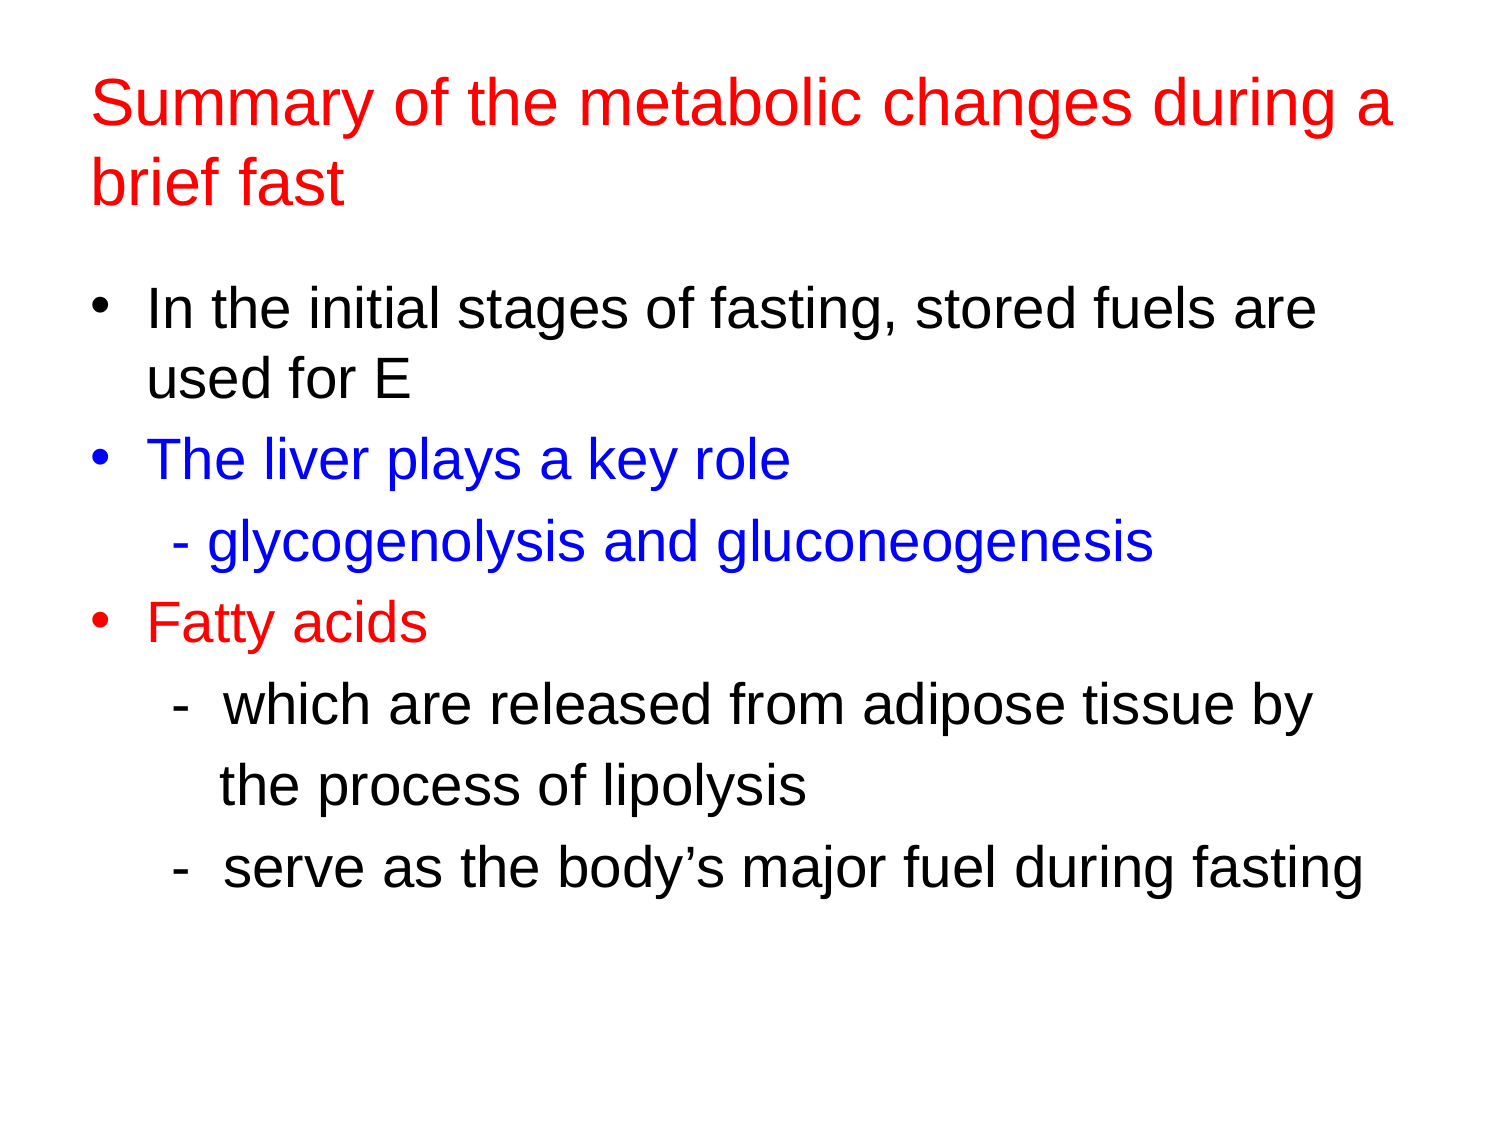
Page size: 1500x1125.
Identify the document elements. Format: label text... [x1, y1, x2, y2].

title Summary of the metabolic changes during a brief fast [75, 45, 1425, 233]
list In the initial stages of fasting, stored fuels are used for E The liver plays a key role - glycogenolysis and gluconeogenesis Fatty acids - which are released from adipose tissue by the process of lipolysis - serve as the body’s major fuel during fasting [75, 262, 1425, 1005]
